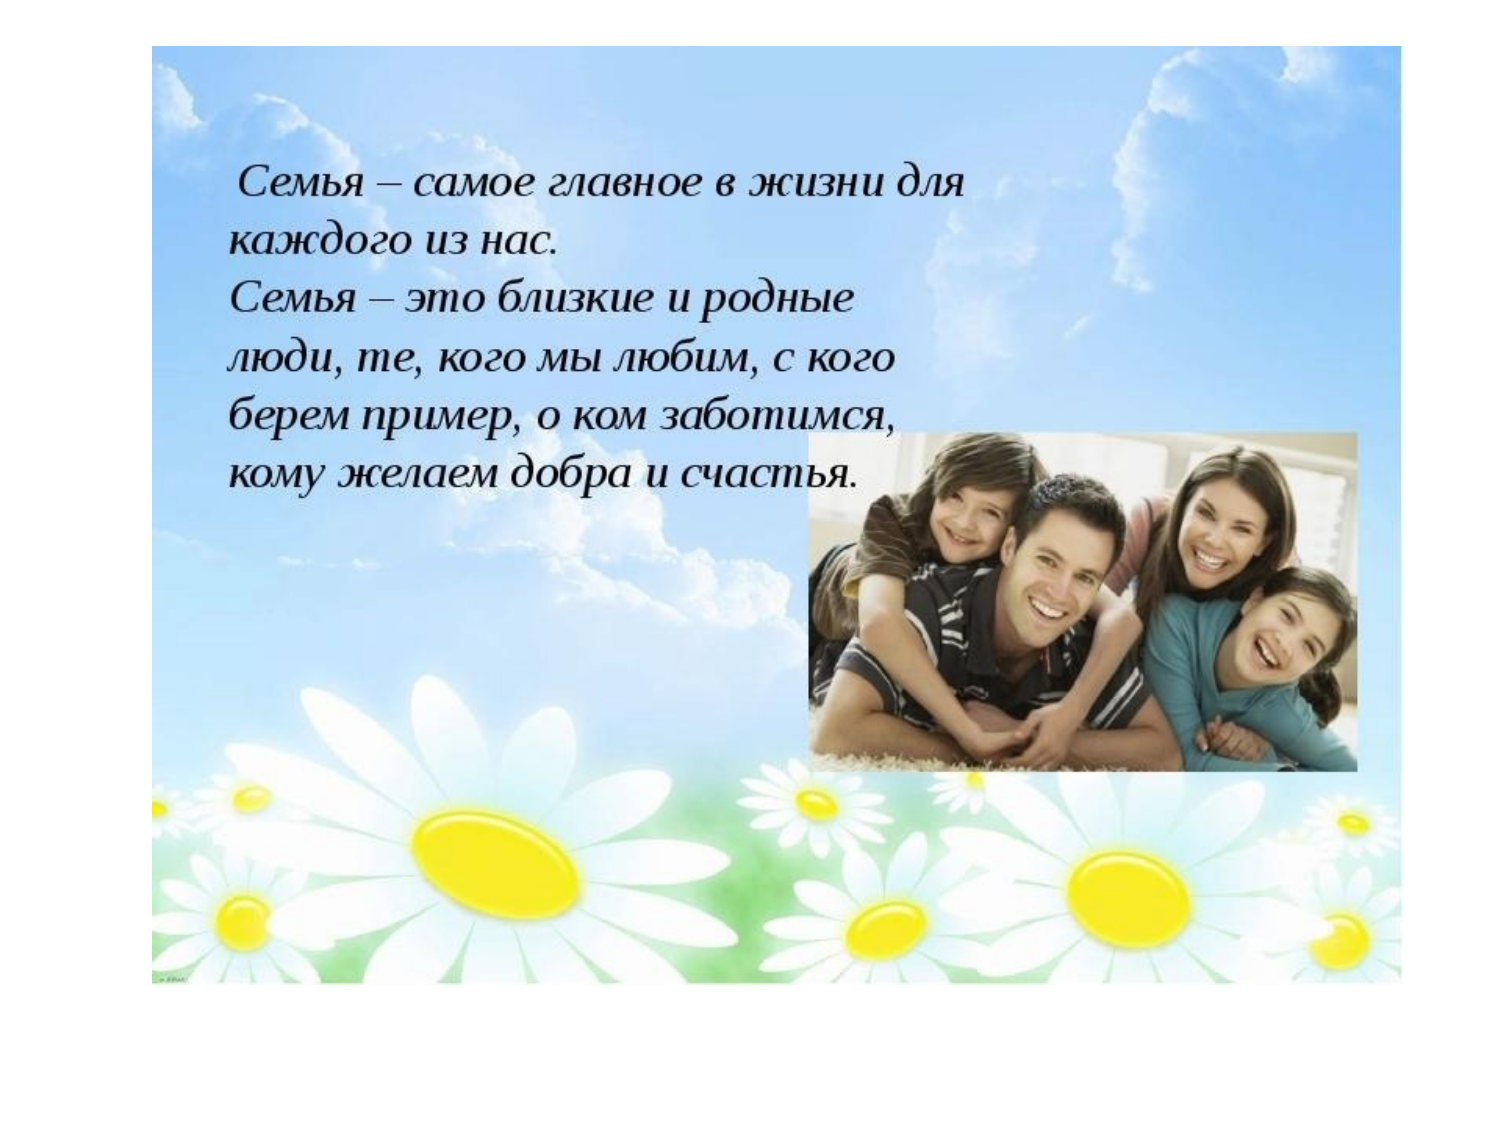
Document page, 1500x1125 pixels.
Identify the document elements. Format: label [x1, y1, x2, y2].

picture [152, 46, 1403, 985]
